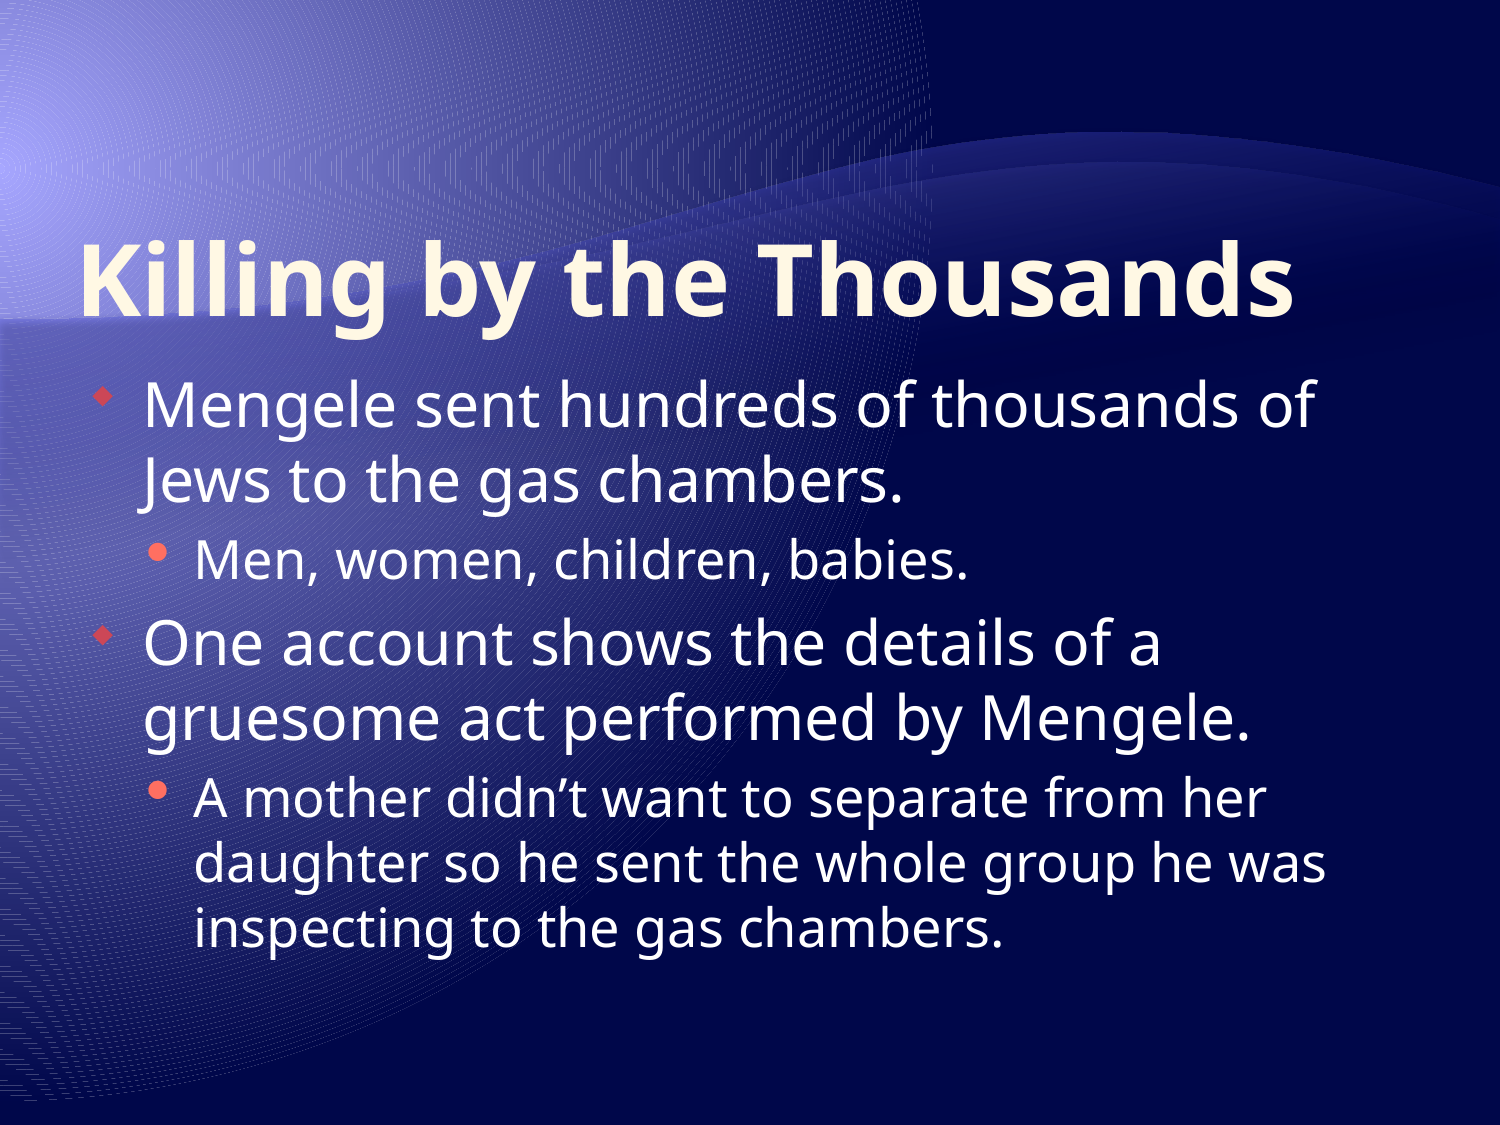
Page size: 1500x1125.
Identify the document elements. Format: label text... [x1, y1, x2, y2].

title Killing by the Thousands [75, 87, 1425, 338]
list Mengele sent hundreds of thousands of Jews to the gas chambers. Men, women, children, babies. One account shows the details of a gruesome act performed by Mengele. A mother didn’t want to separate from her daughter so he sent the whole group he was inspecting to the gas chambers. [75, 357, 1425, 1033]
